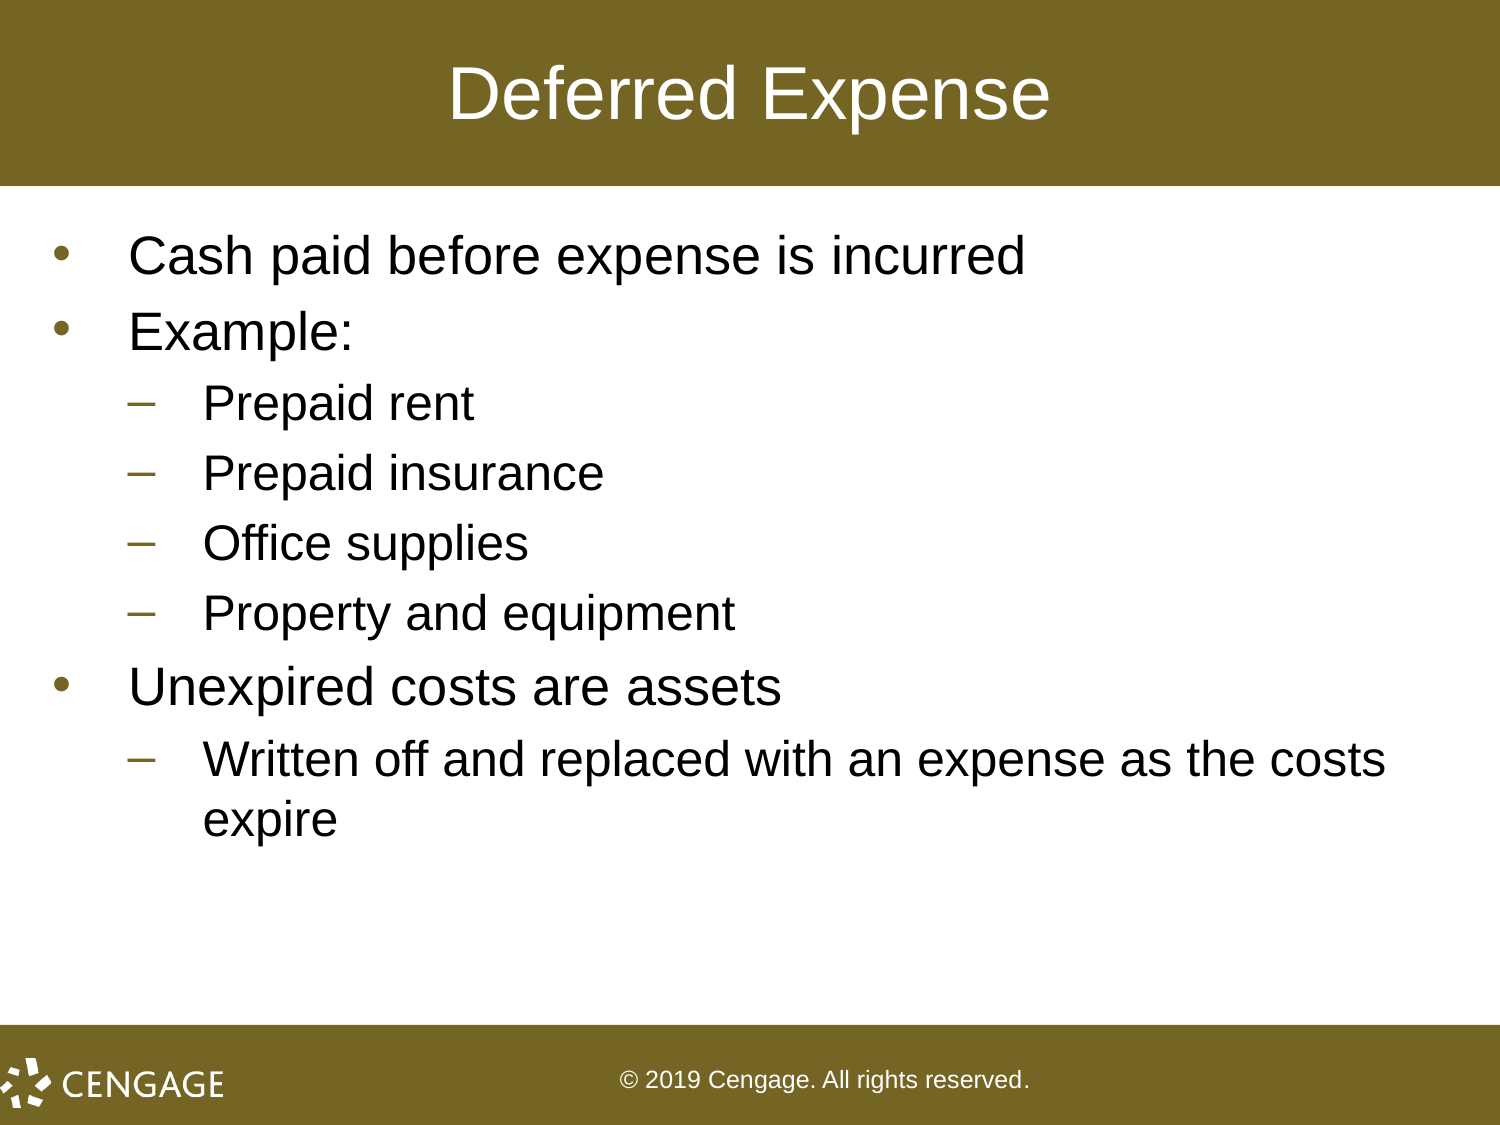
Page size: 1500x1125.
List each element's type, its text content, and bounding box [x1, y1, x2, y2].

list Cash paid before expense is incurred Example: Prepaid rent Prepaid insurance Office supplies Property and equipment Unexpired costs are assets Written off and replaced with an expense as the costs expire [37, 212, 1475, 1005]
picture [0, 1058, 223, 1108]
title Deferred Expense [7, 4, 1493, 175]
